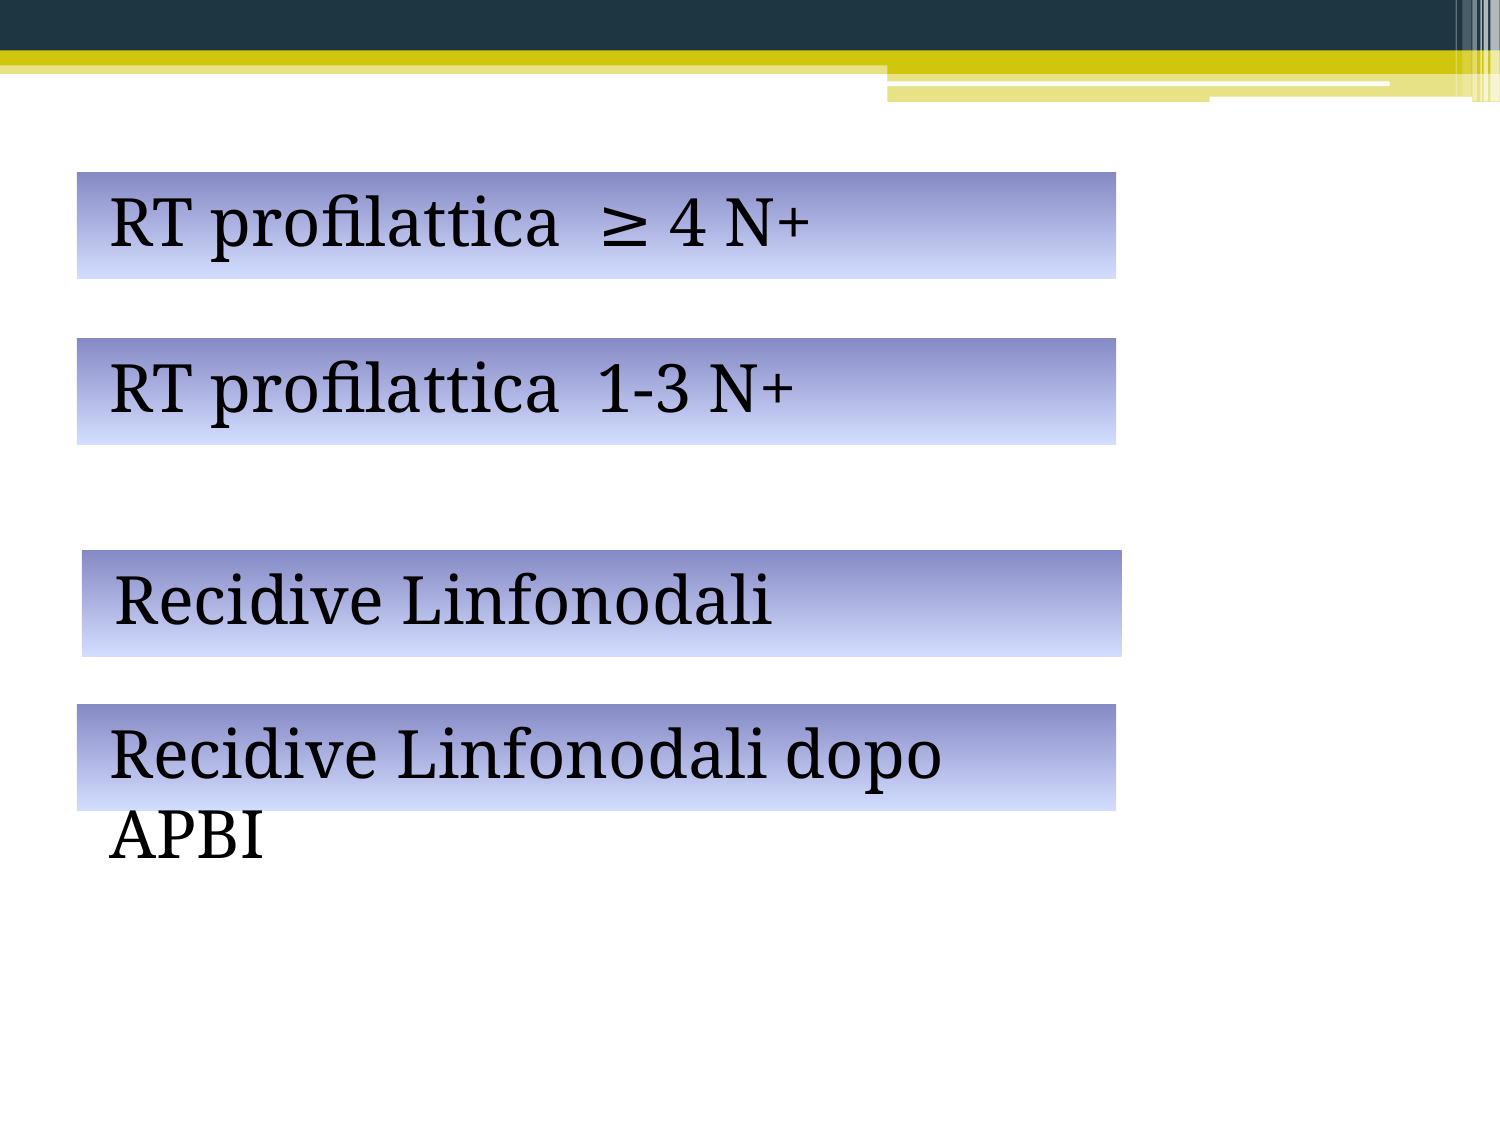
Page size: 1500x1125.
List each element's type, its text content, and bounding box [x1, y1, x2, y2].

list RT profilattica ≥ 4 N+ [76, 172, 1117, 280]
text_box RT profilattica 1-3 N+ [76, 338, 1117, 445]
text_box Recidive Linfonodali [81, 550, 1122, 657]
text_box Recidive Linfonodali dopo APBI [76, 704, 1117, 811]
